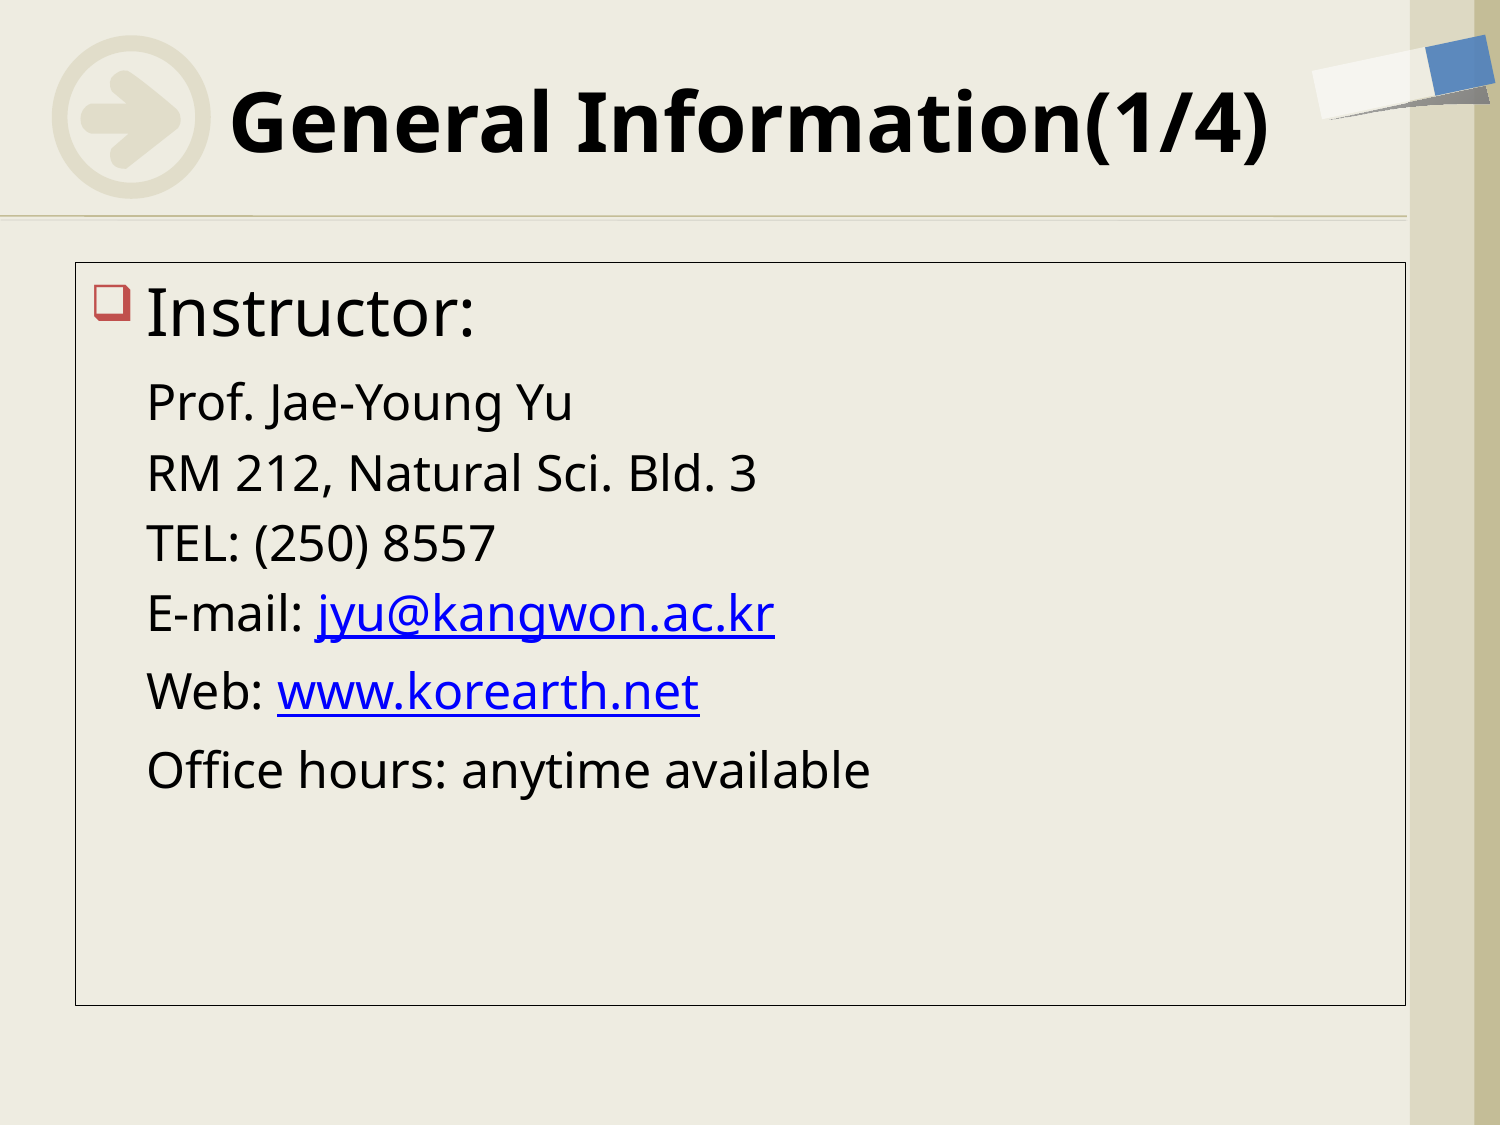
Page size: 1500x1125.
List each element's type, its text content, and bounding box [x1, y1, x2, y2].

list Instructor: Prof. Jae-Young Yu RM 212, Natural Sci. Bld. 3 TEL: (250) 8557 E-mail: jyu@kangwon.ac.kr Web: www.korearth.net Office hours: anytime available [75, 262, 1406, 1005]
title General Information(1/4) [75, 24, 1425, 213]
